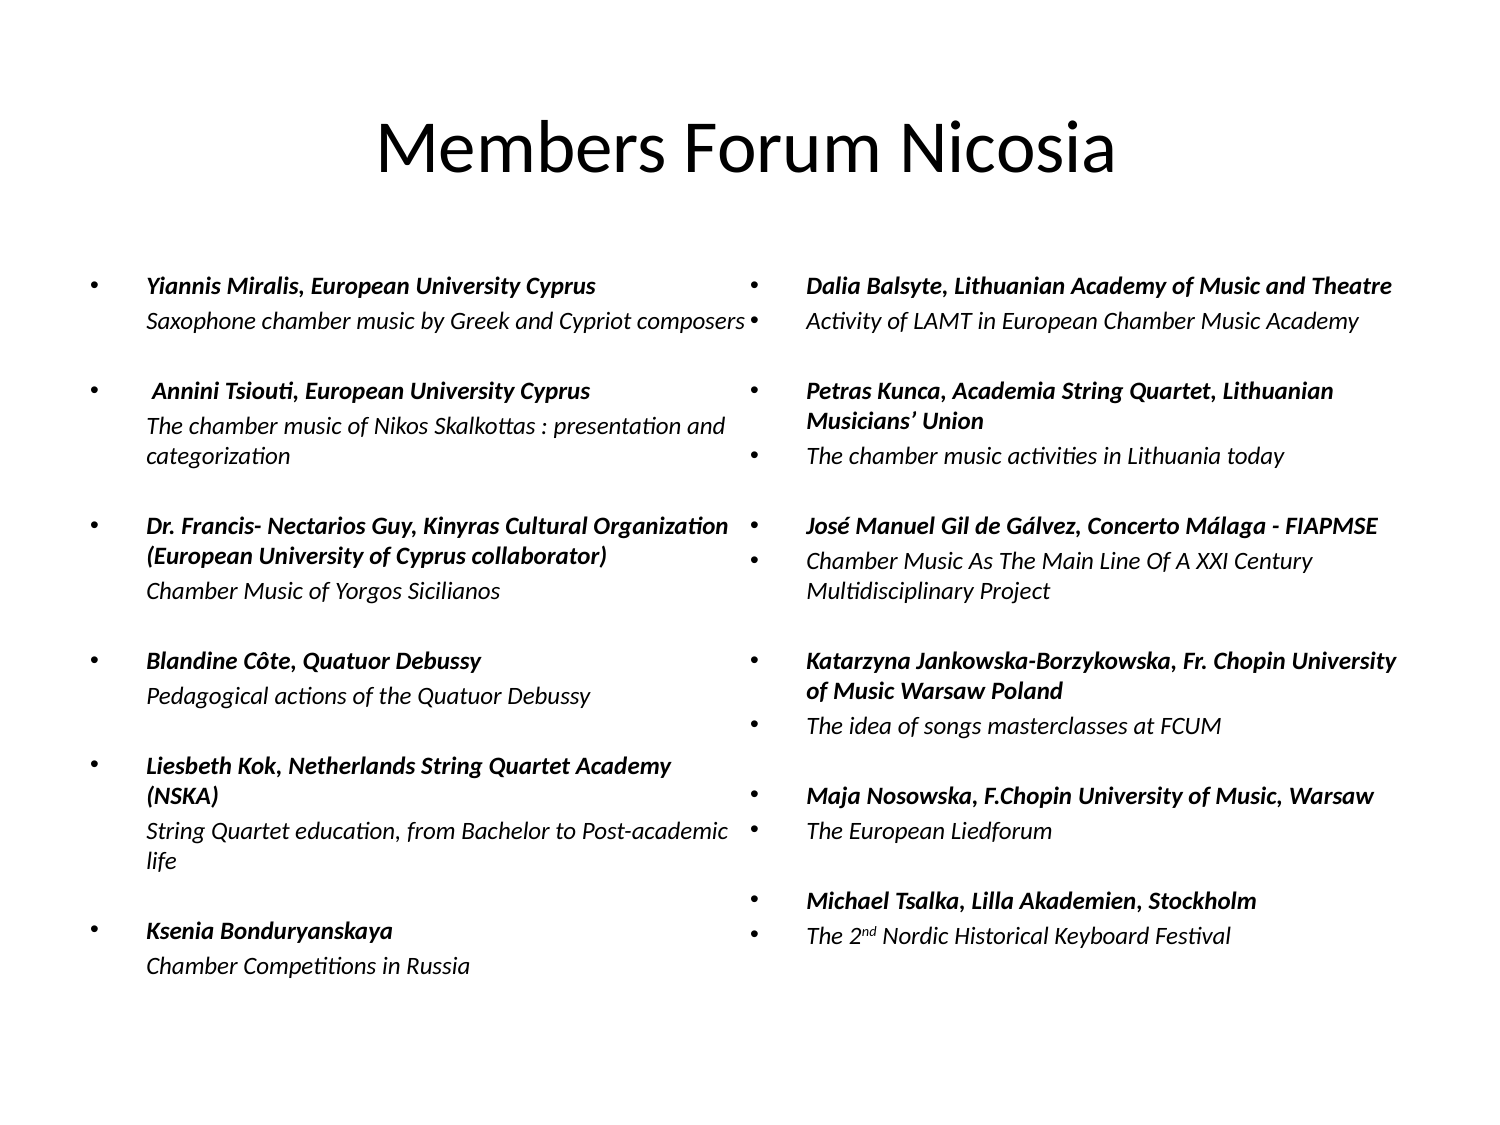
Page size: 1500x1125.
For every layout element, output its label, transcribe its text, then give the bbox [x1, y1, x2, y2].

list Yiannis Miralis, European University Cyprus Saxophone chamber music by Greek and Cypriot composers Annini Tsiouti, European University Cyprus The chamber music of Nikos Skalkottas : presentation and categorization Dr. Francis- Nectarios Guy, Kinyras Cultural Organization (European University of Cyprus collaborator) Chamber Music of Yorgos Sicilianos Blandine Côte, Quatuor Debussy Pedagogical actions of the Quatuor Debussy Liesbeth Kok, Netherlands String Quartet Academy (NSKA) String Quartet education, from Bachelor to Post-academic life Ksenia Bonduryanskaya Chamber Competitions in Russia Dalia Balsyte, Lithuanian Academy of Music and Theatre Activity of LAMT in European Chamber Music Academy Petras Kunca, Academia String Quartet, Lithuanian Musicians’ Union The chamber music activities in Lithuania today José Manuel Gil de Gálvez, Concerto Málaga - FIAPMSE Chamber Music As The Main Line Of A XXI Century Multidisciplinary Project Katarzyna Jankowska-Borzykowska, Fr. Chopin University of Music Warsaw Poland The idea of songs masterclasses at FCUM Maja Nosowska, F.Chopin University of Music, Warsaw The European Liedforum Michael Tsalka, Lilla Akademien, Stockholm The 2nd Nordic Historical Keyboard Festival [75, 262, 1425, 1005]
title Members Forum Nicosia [75, 45, 1425, 233]
